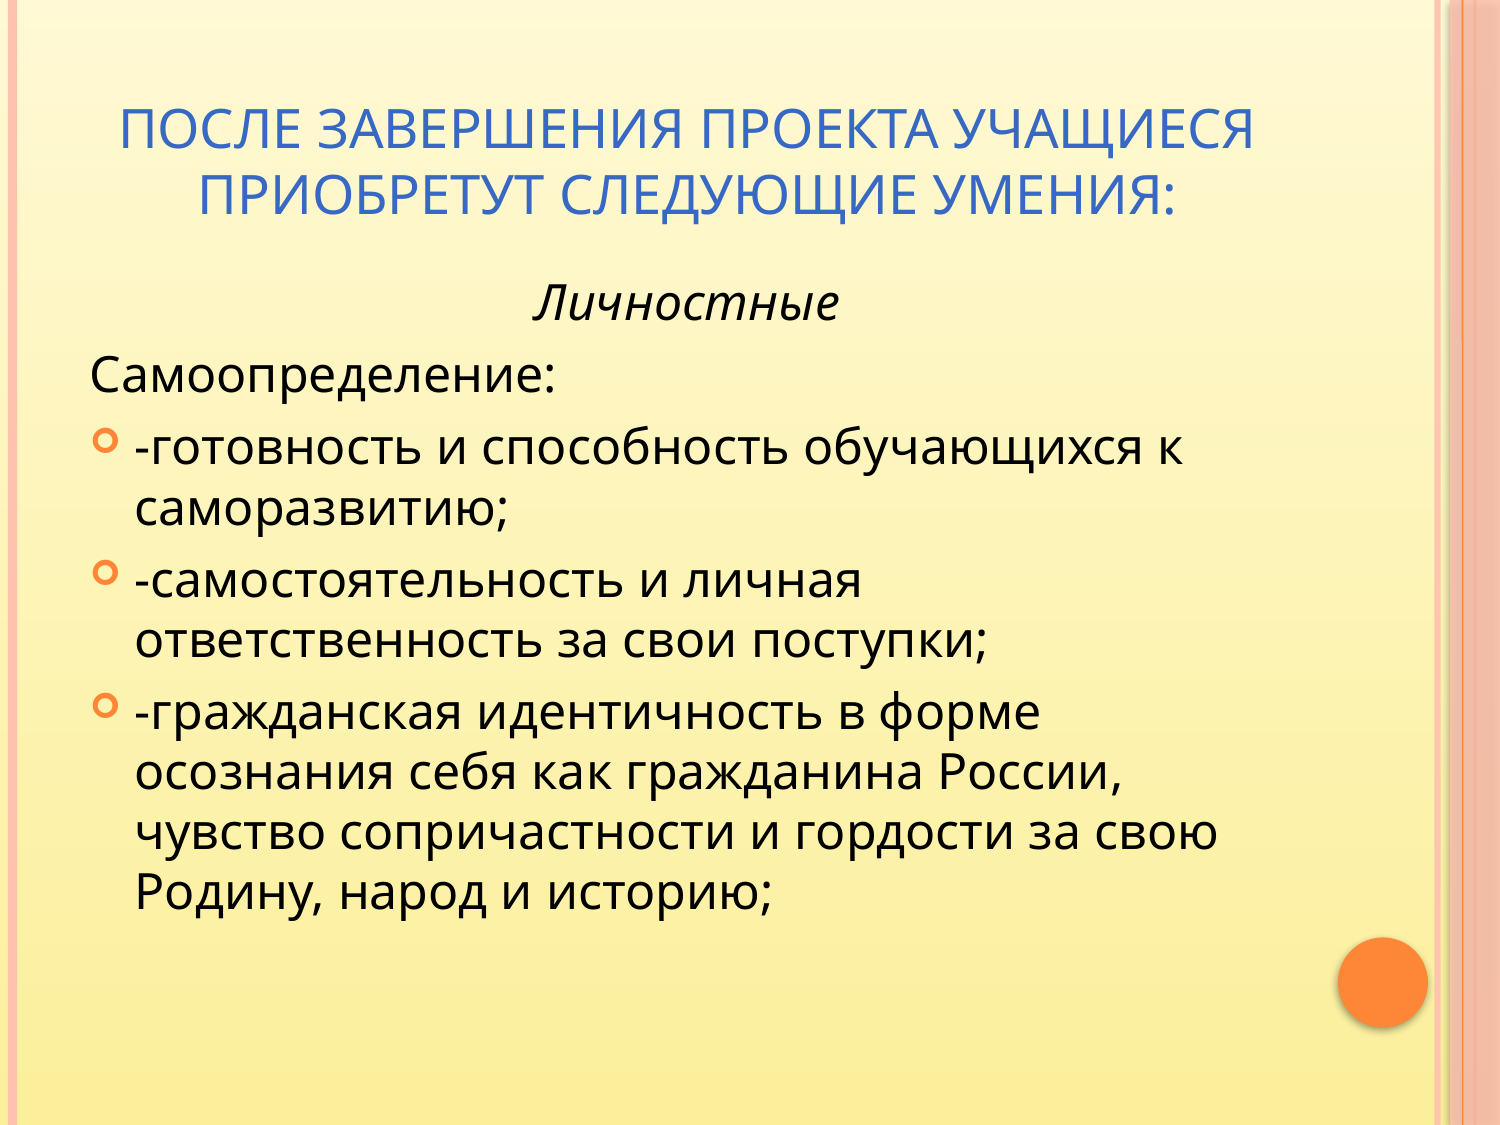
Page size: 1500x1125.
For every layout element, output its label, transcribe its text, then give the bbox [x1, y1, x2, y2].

list Личностные Самоопределение: -готовность и способность обучающихся к саморазвитию; -самостоятельность и личная ответственность за свои поступки; -гражданская идентичность в форме осознания себя как гражданина России, чувство сопричастности и гордости за свою Родину, народ и историю; [75, 262, 1300, 1062]
title После завершения проекта учащиеся приобретут следующие умения: [75, 45, 1300, 233]
